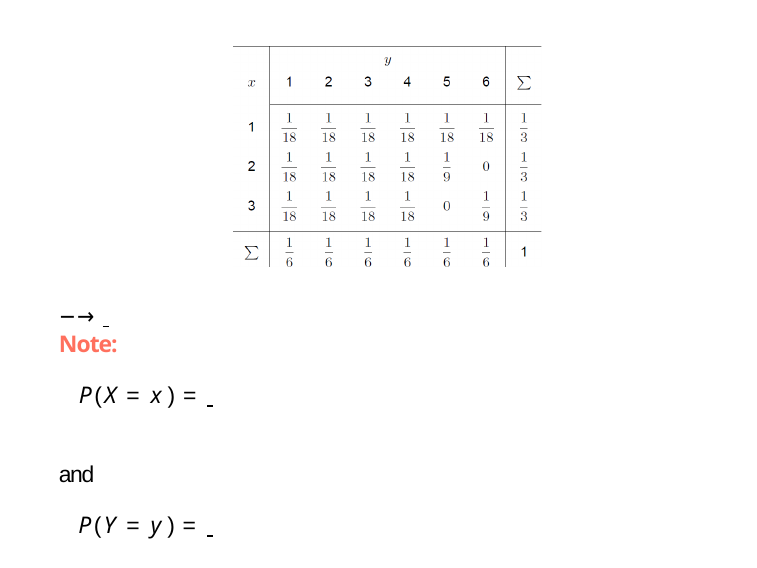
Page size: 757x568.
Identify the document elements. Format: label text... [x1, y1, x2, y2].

text_box −→ Note: P(X = x ) = and P(Y = y ) = −→ [56, 299, 685, 568]
text_box [233, 46, 542, 267]
